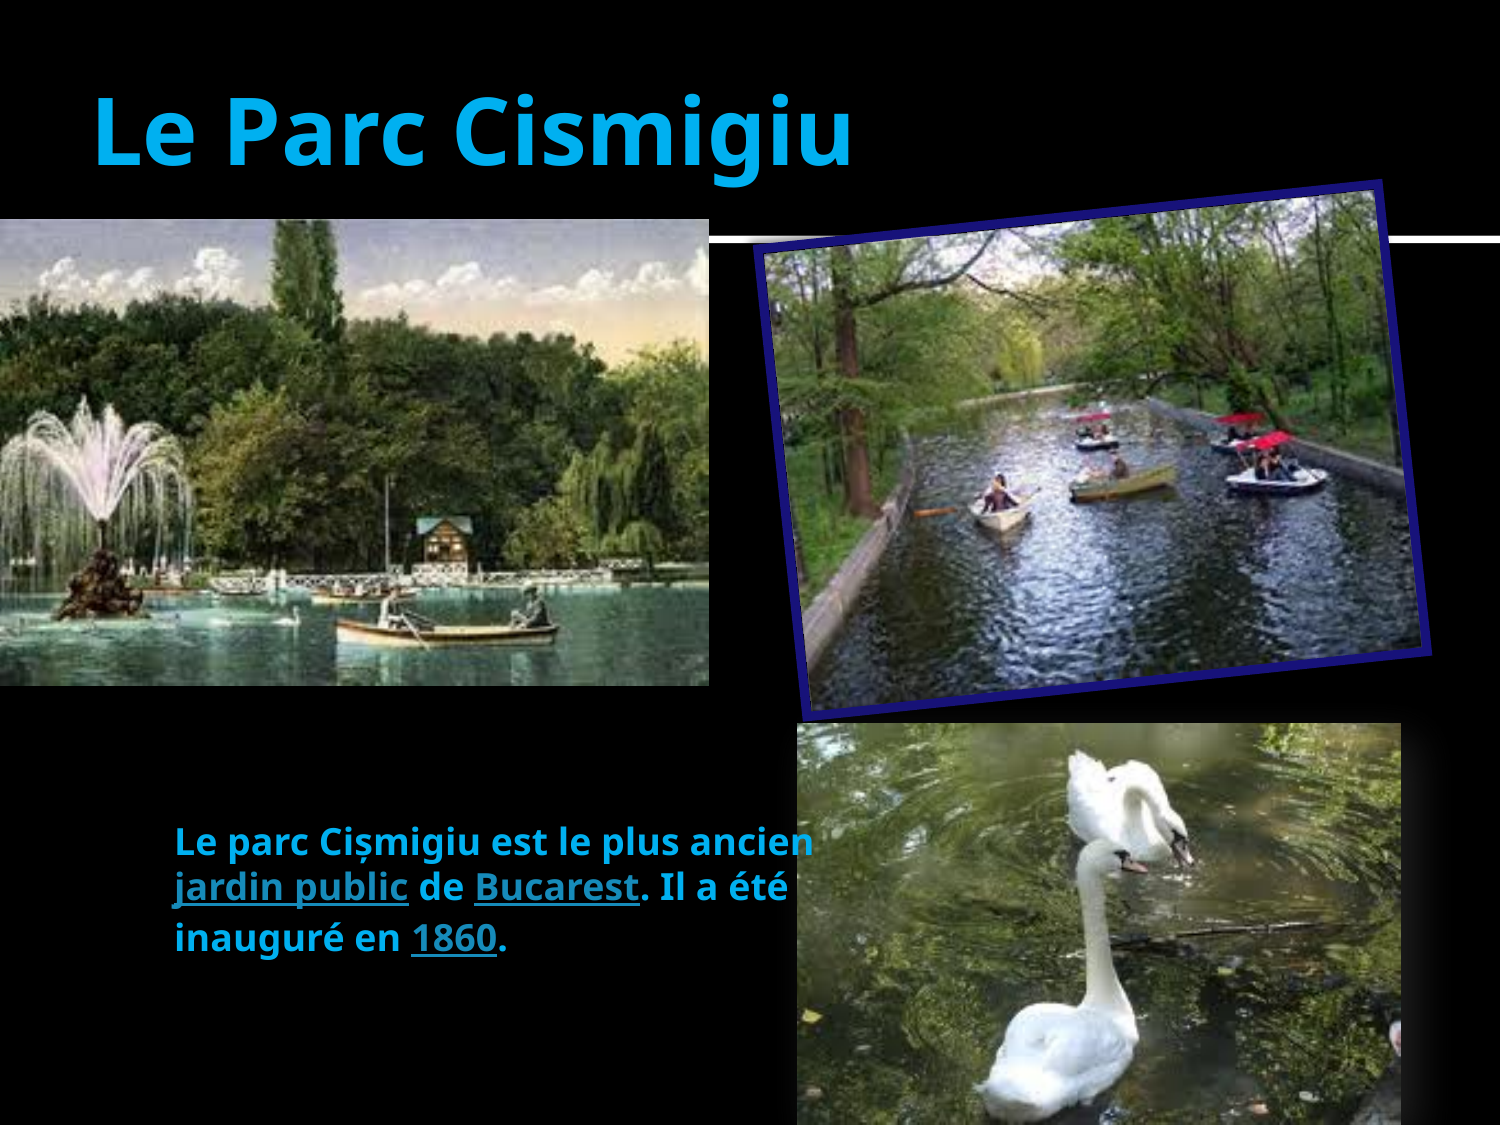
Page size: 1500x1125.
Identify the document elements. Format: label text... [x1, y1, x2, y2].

text_box Le parc Cișmigiu est le plus ancien jardin public de Bucarest. Il a été inauguré en 1860. [159, 810, 791, 973]
picture [765, 191, 1421, 711]
picture [796, 723, 1401, 1125]
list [0, 219, 709, 686]
title Le Parc Cismigiu [75, 25, 1425, 231]
